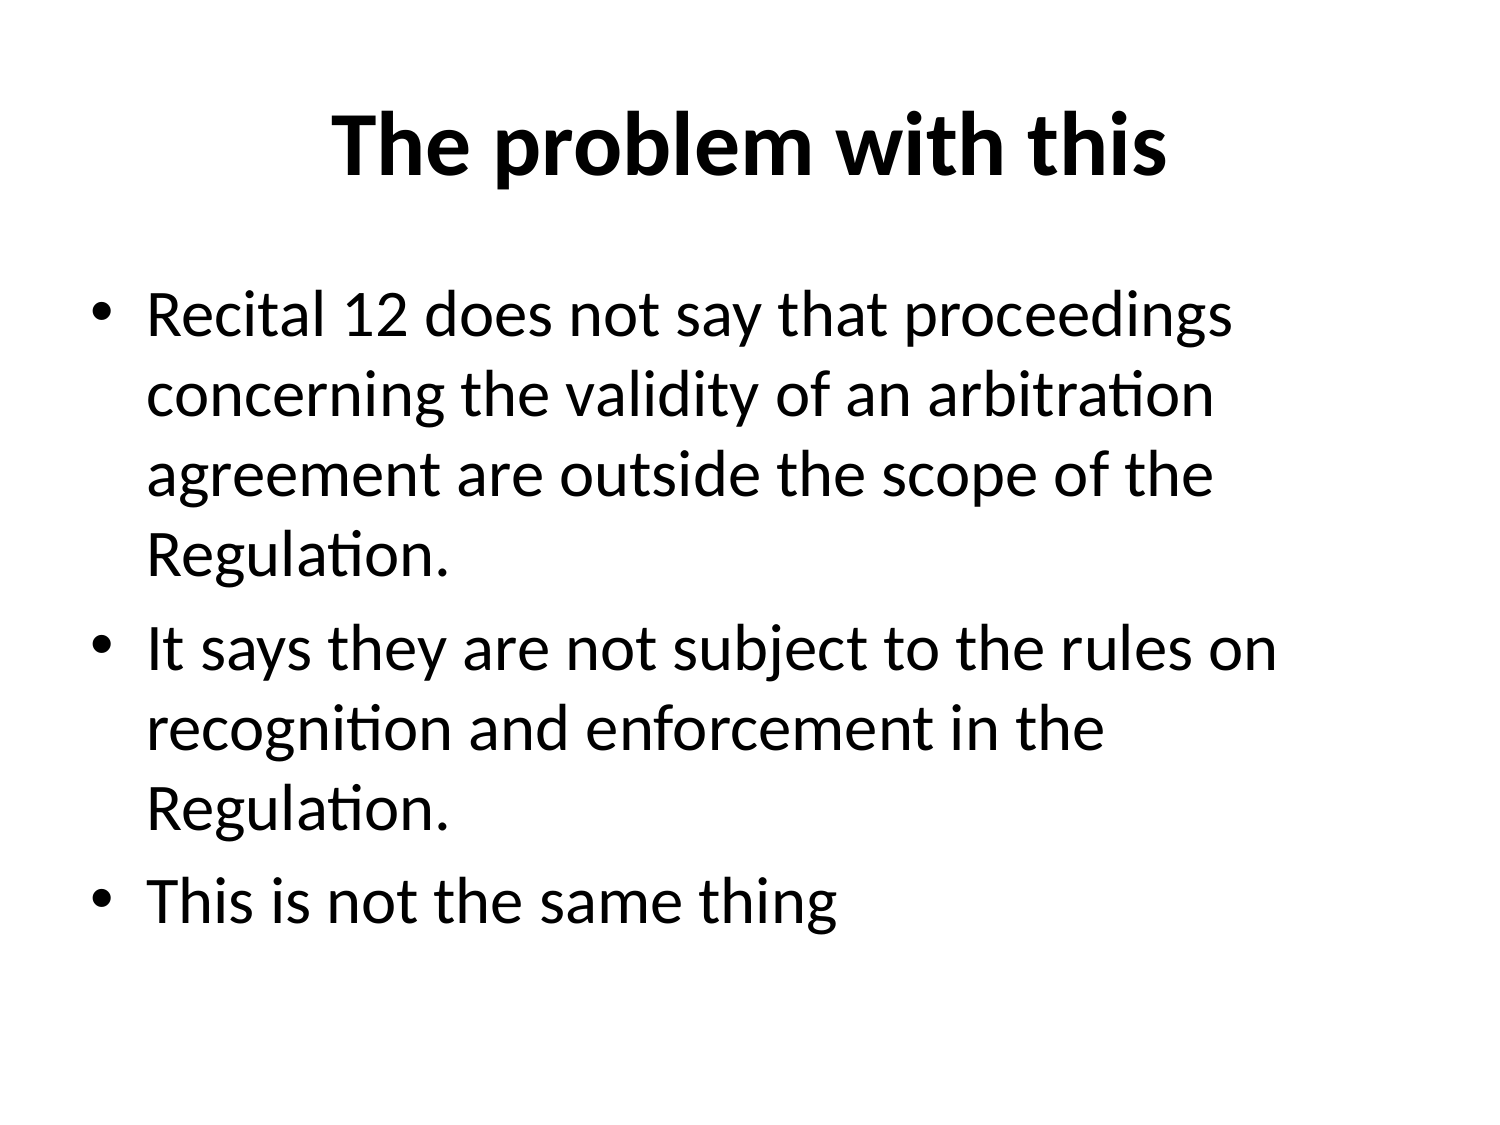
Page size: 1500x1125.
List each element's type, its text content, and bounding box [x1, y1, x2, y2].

list Recital 12 does not say that proceedings concerning the validity of an arbitration agreement are outside the scope of the Regulation. It says they are not subject to the rules on recognition and enforcement in the Regulation. This is not the same thing [75, 262, 1425, 1005]
title The problem with this [75, 45, 1425, 233]
